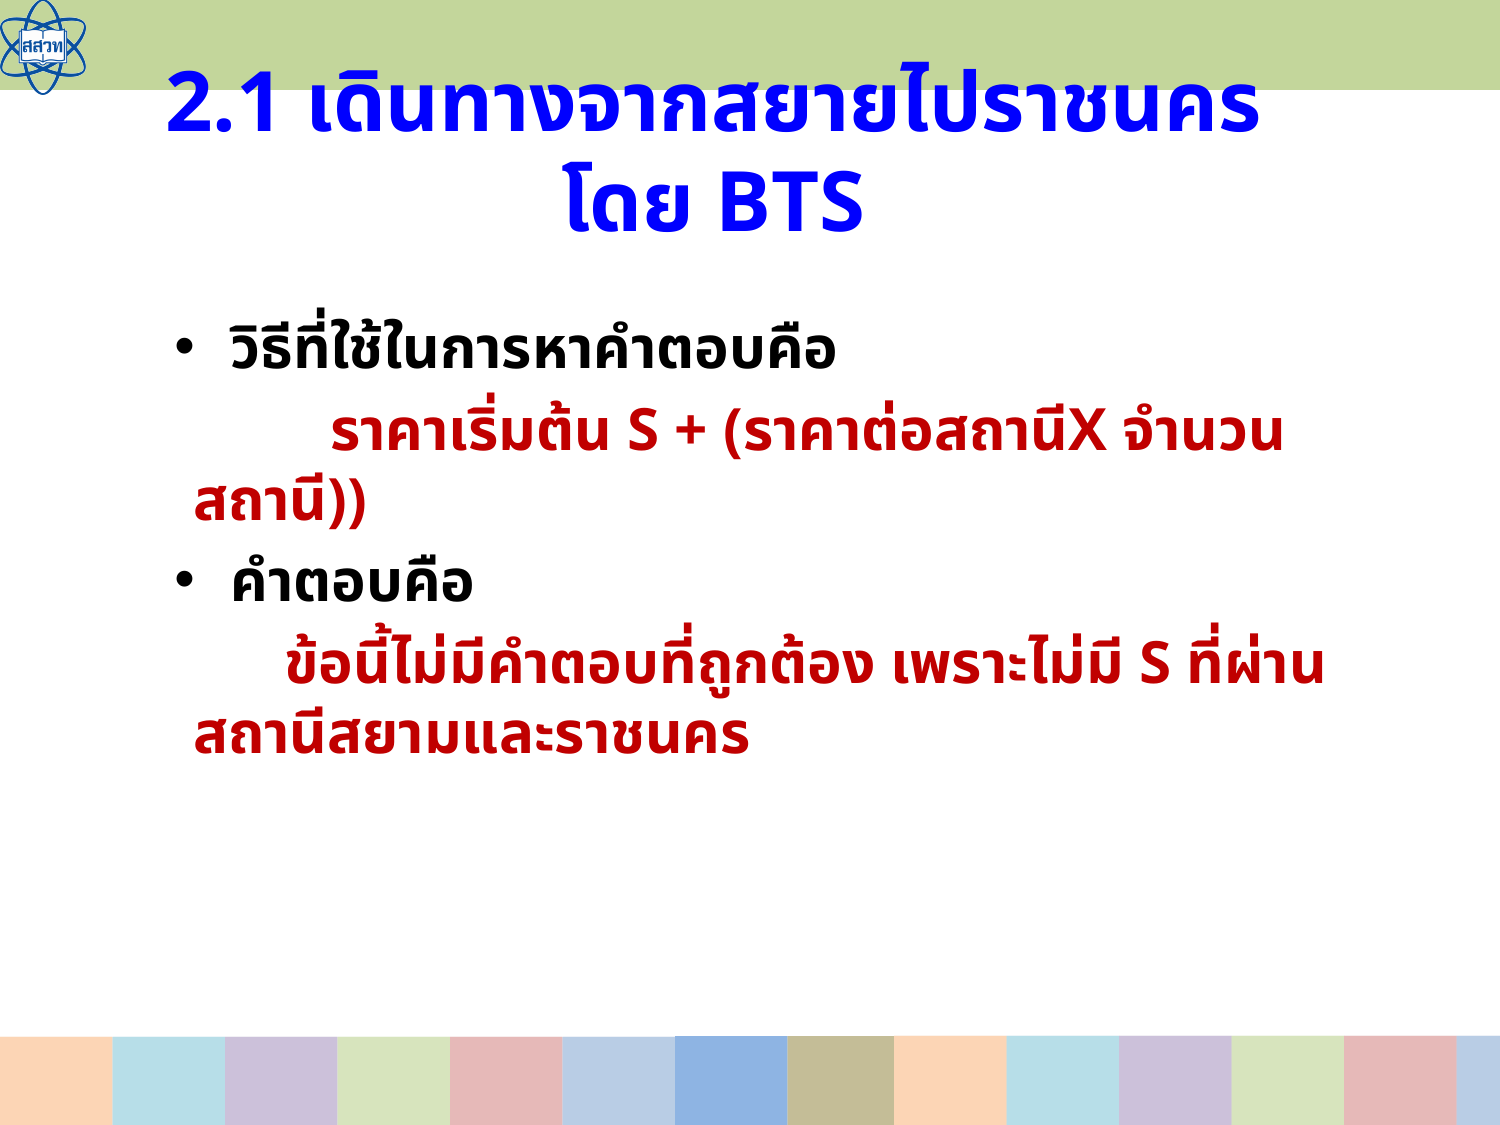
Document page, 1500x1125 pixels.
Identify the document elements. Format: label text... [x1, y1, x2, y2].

list วิธีที่ใช้ในการหาคำตอบคือ ราคาเริ่มต้น S + (ราคาต่อสถานีX จำนวนสถานี)) คำตอบคือ ข้อนี้ไม่มีคำตอบที่ถูกต้อง เพราะไม่มี S ที่ผ่านสถานีสยามและราชนคร [159, 302, 1410, 894]
picture [0, 0, 86, 95]
title 2.1 เดินทางจากสยายไปราชนครโดย BTS [88, 54, 1339, 243]
